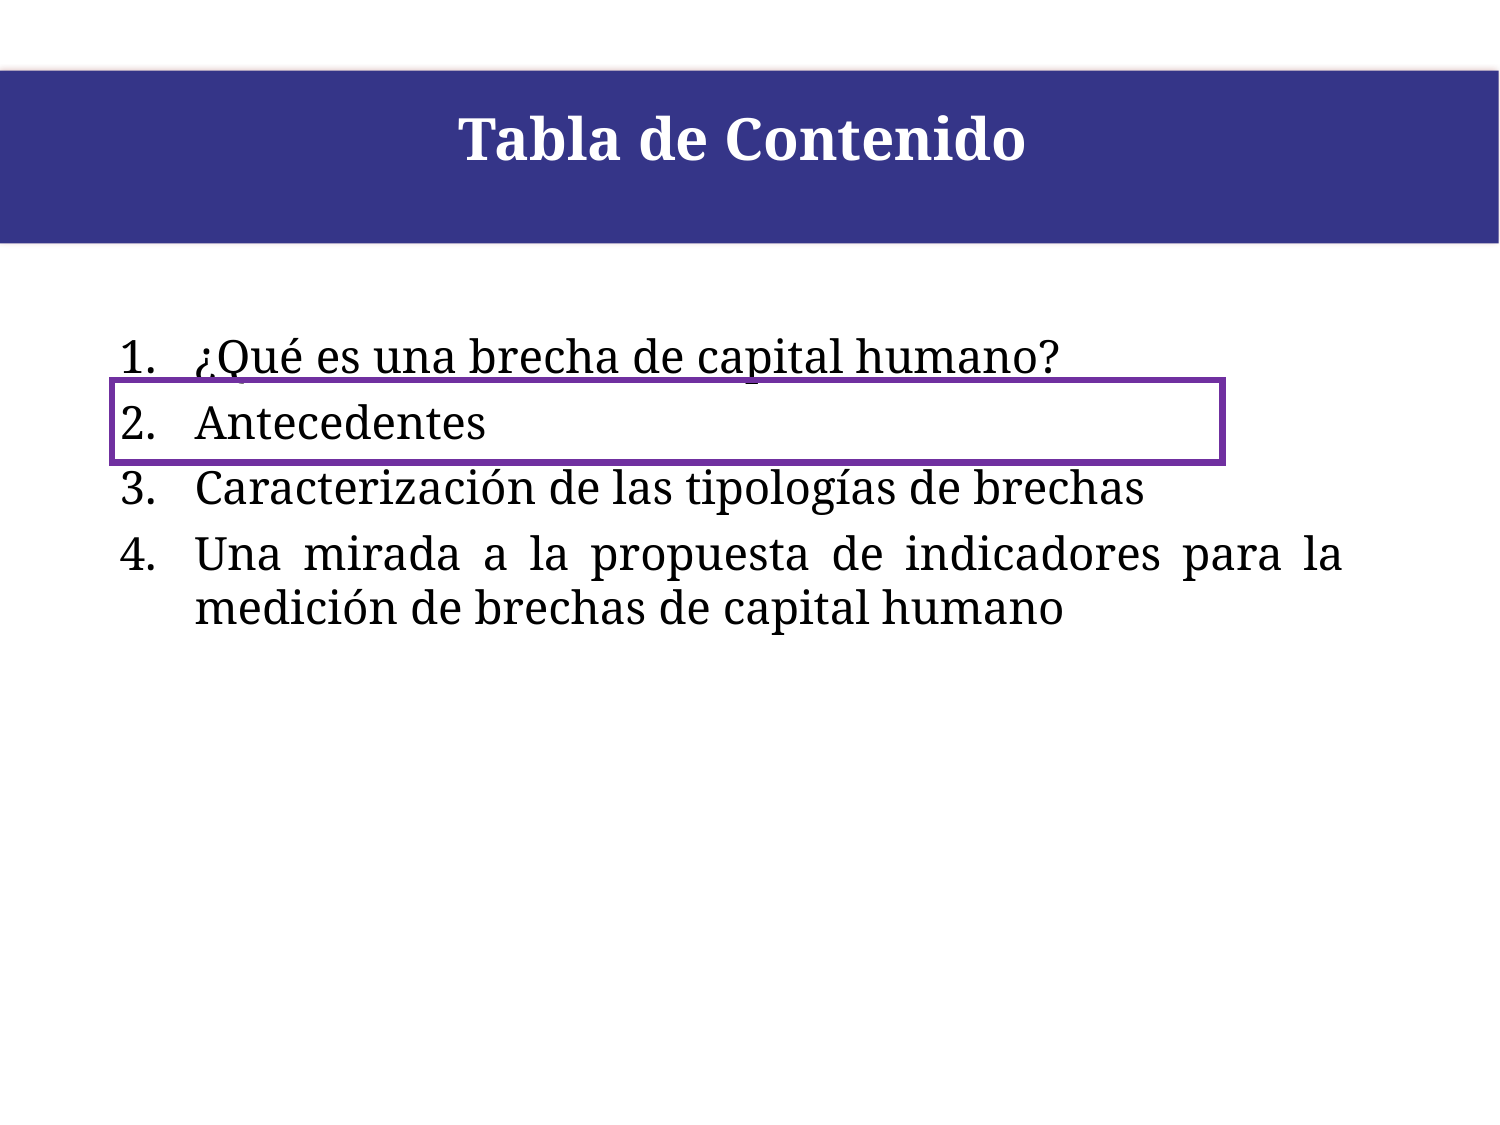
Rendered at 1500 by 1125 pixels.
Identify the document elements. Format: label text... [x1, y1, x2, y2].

text_box [0, 70, 1499, 244]
text_box ¿Qué es una brecha de capital humano? Antecedentes Caracterización de las tipologías de brechas Una mirada a la propuesta de indicadores para la medición de brechas de capital humano [112, 255, 1353, 1058]
text_box Tabla de Contenido [0, 101, 1464, 172]
text_box [112, 379, 1223, 463]
